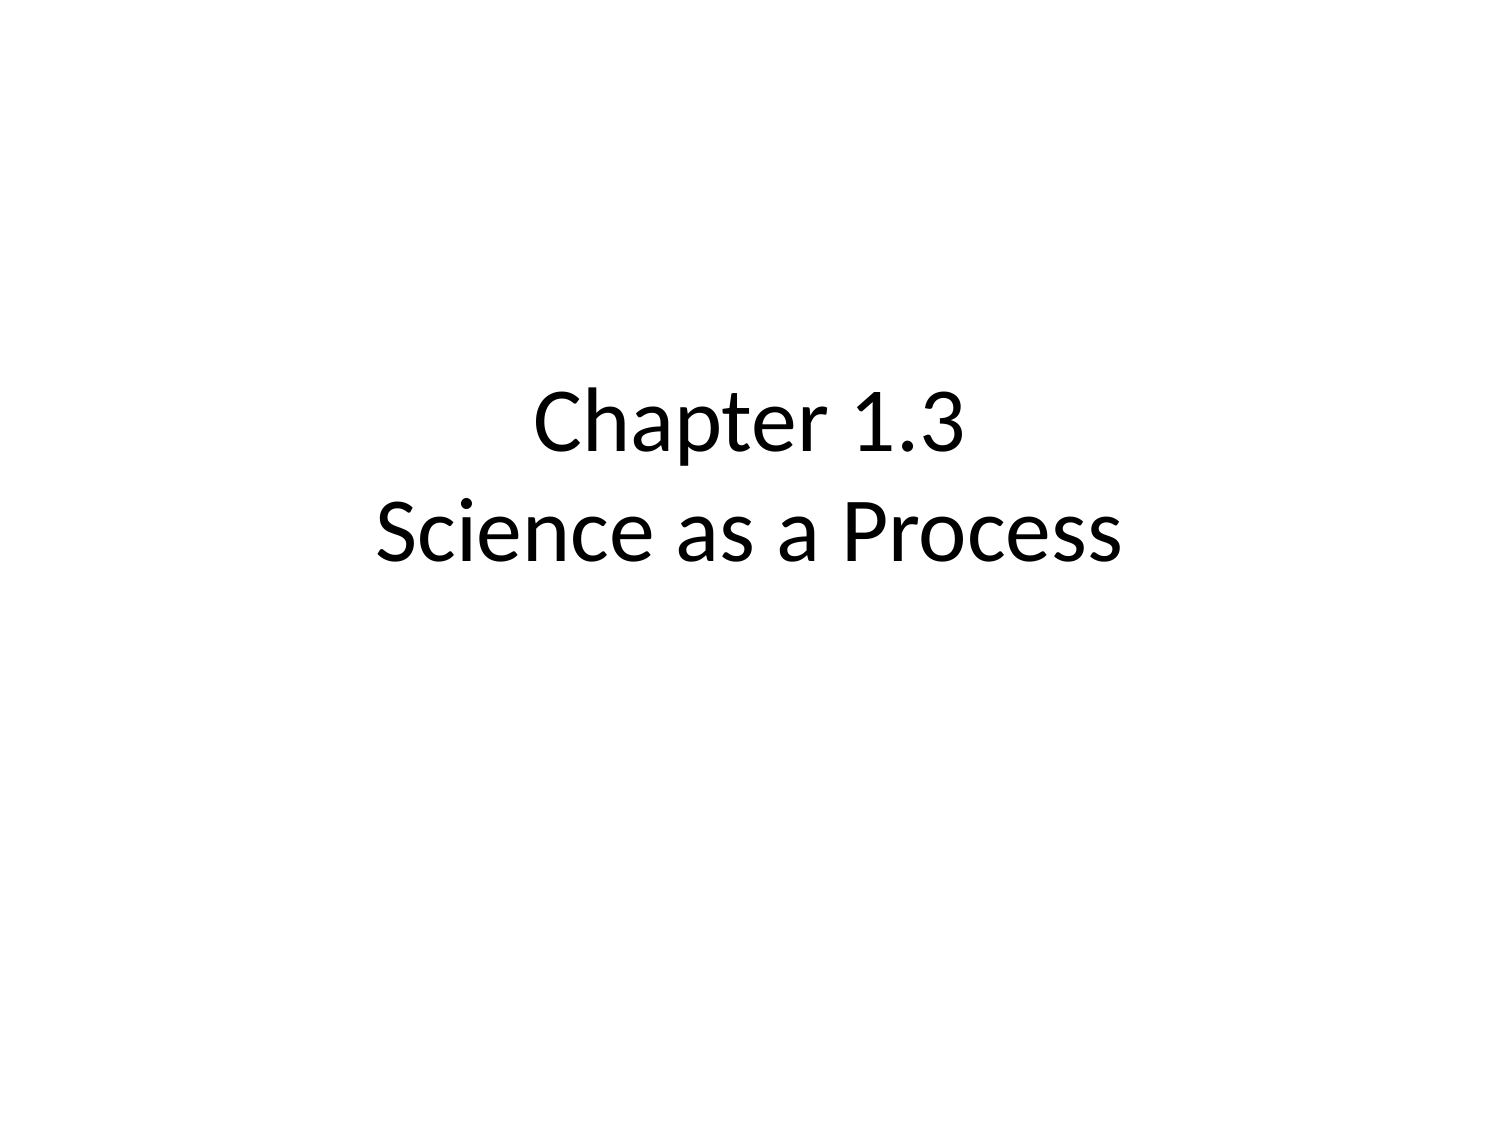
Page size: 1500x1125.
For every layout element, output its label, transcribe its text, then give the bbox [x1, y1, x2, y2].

title Chapter 1.3 Science as a Process [112, 349, 1388, 591]
